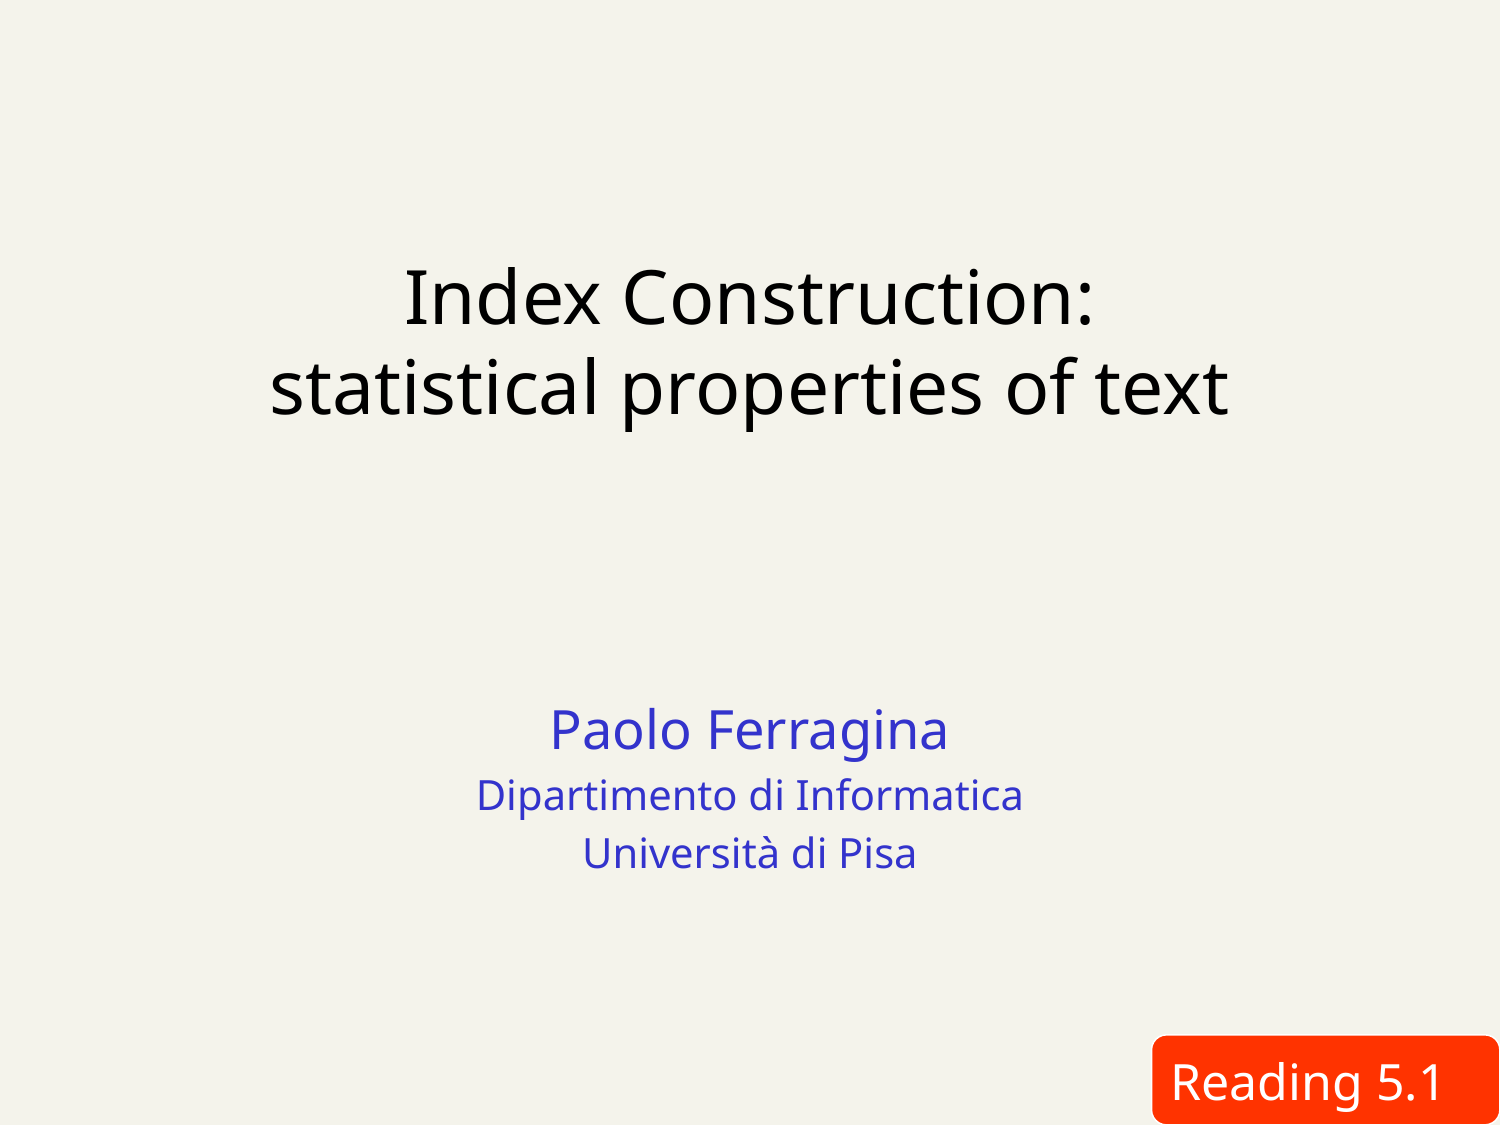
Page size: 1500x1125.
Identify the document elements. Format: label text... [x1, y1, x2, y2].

title Index Construction: statistical properties of text [112, 249, 1388, 438]
text_box Reading 5.1 [1151, 1034, 1500, 1125]
subtitle Paolo Ferragina Dipartimento di Informatica Università di Pisa [224, 687, 1276, 976]
